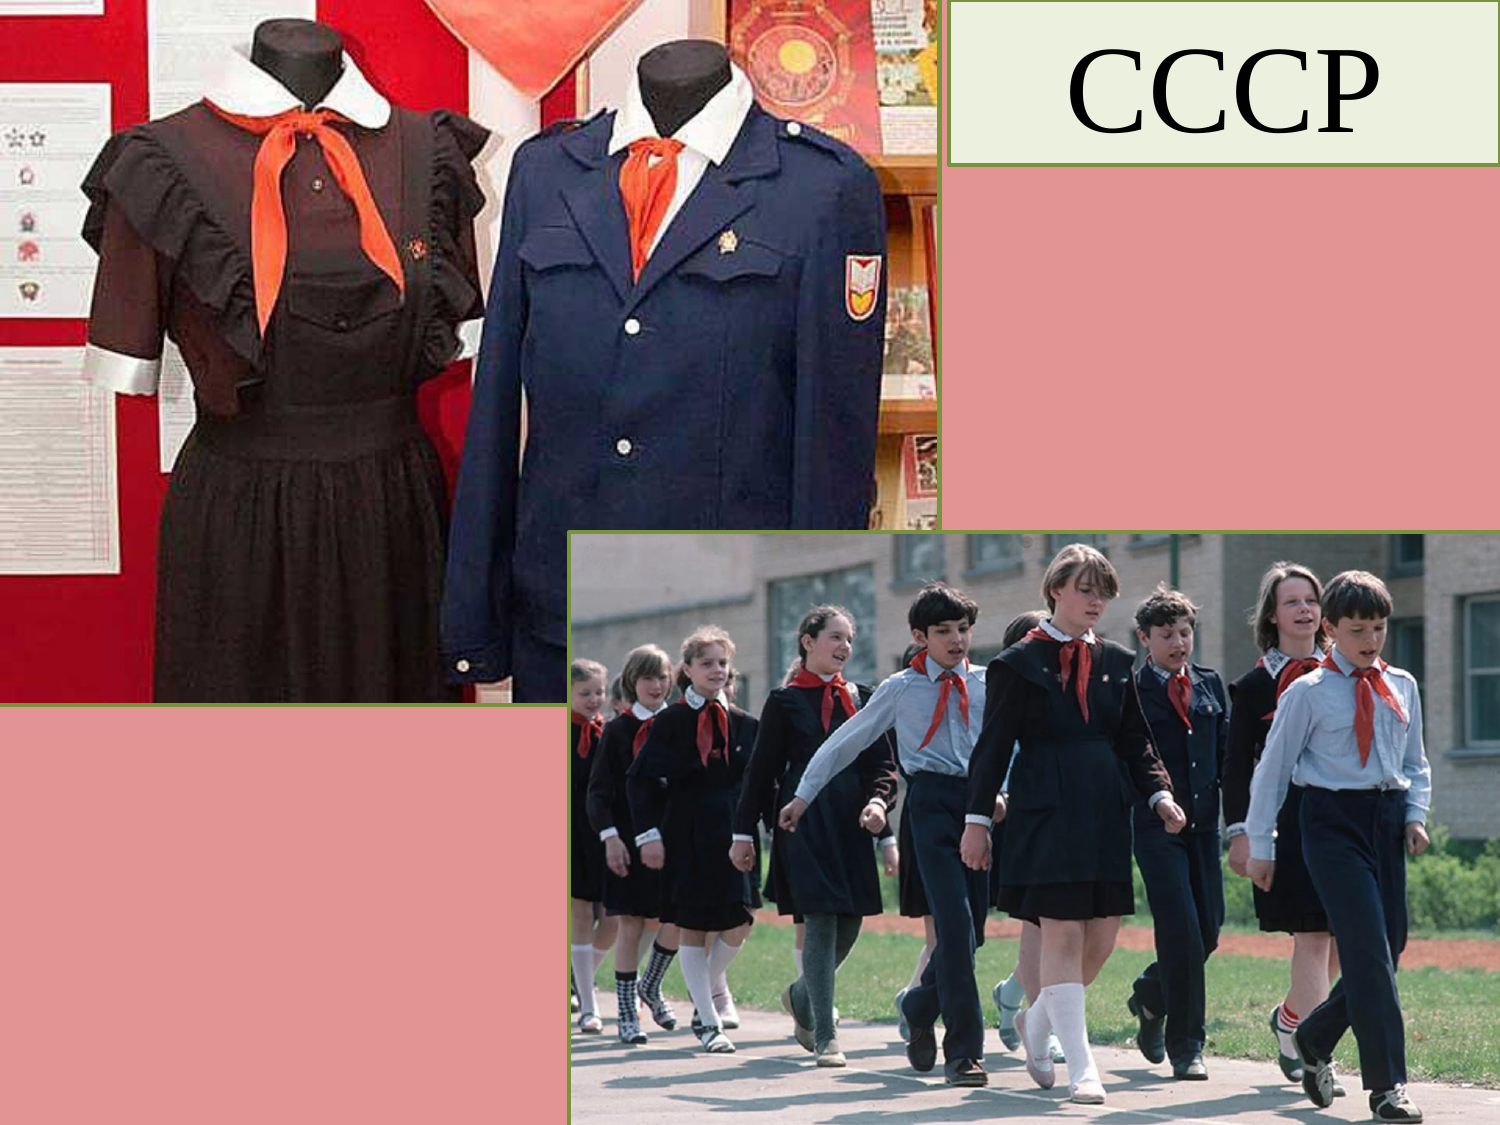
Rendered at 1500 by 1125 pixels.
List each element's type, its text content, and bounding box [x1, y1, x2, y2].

text_box СССР [949, 0, 1500, 165]
picture [0, 0, 1500, 1125]
